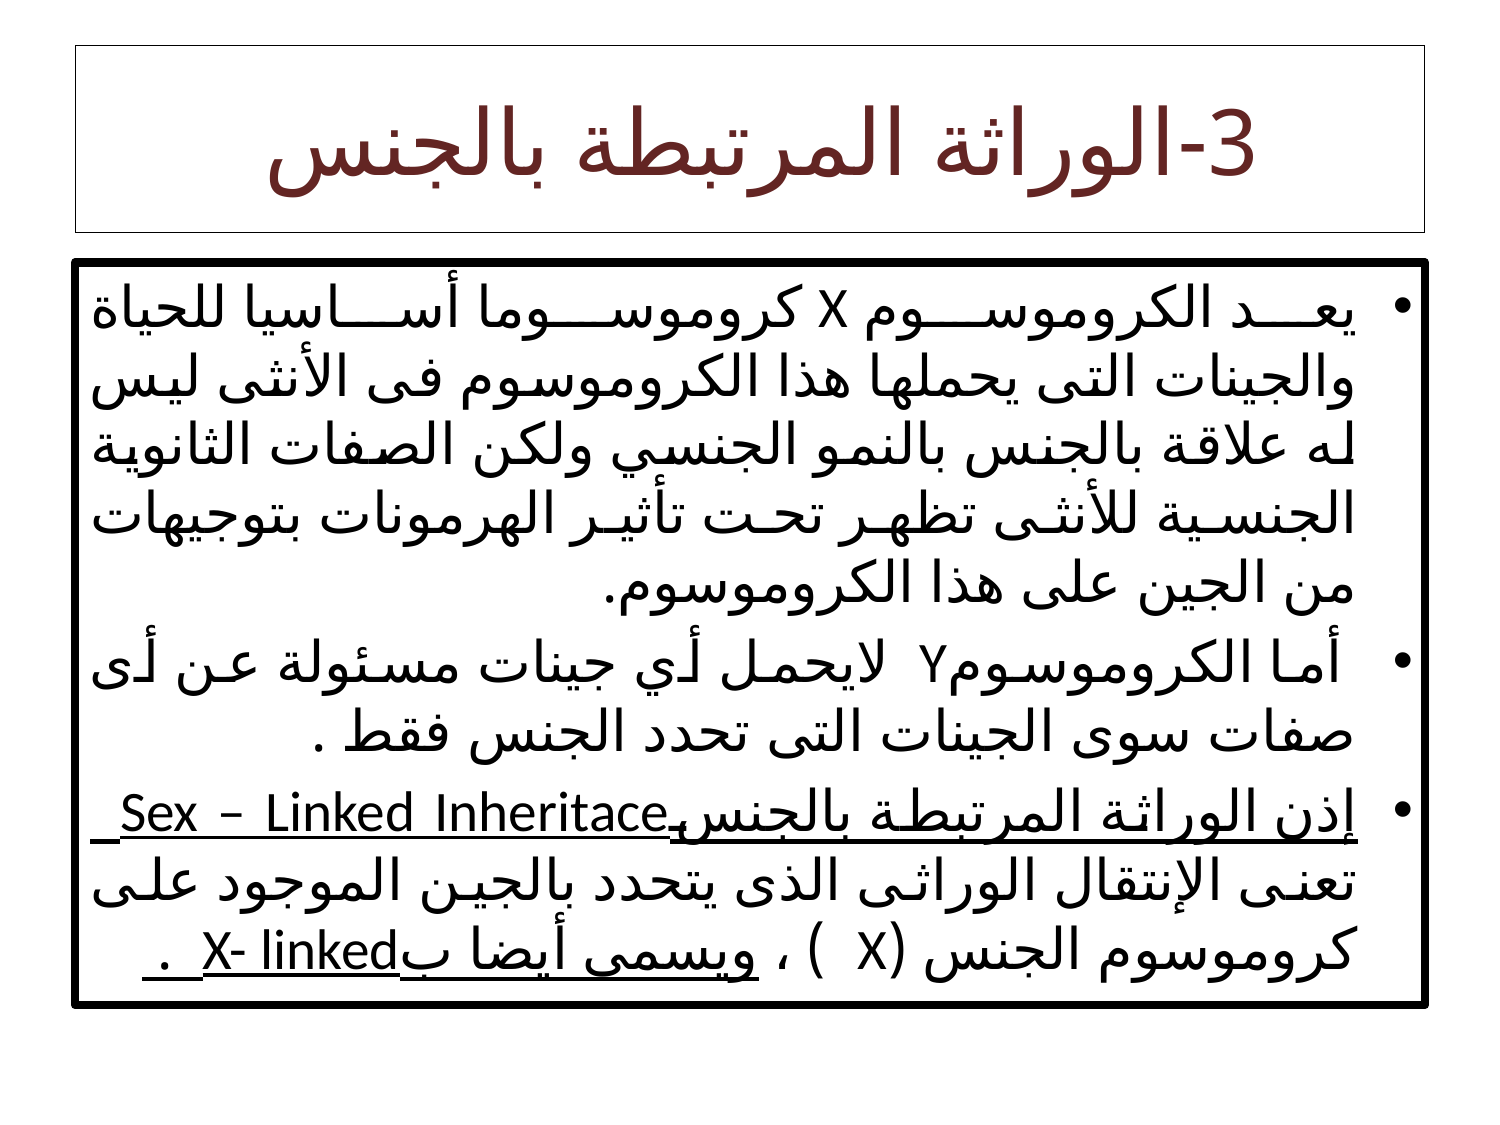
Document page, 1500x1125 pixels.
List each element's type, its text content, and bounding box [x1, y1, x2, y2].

title 3-الوراثة المرتبطة بالجنس [75, 45, 1425, 233]
list يعد الكروموسوم X كروموسوما أساسيا للحياة والجينات التى يحملها هذا الكروموسوم فى الأنثى ليس له علاقة بالجنس بالنمو الجنسي ولكن الصفات الثانوية الجنسية للأنثى تظهر تحت تأثير الهرمونات بتوجيهات من الجين على هذا الكروموسوم. أما الكروموسومY لايحمل أي جينات مسئولة عن أى صفات سوى الجينات التى تحدد الجنس فقط . إذن الوراثة المرتبطة بالجنسSex – Linked Inheritace تعنى الإنتقال الوراثى الذى يتحدد بالجين الموجود على كروموسوم الجنس (X ) ، ويسمى أيضا بX- linked . [75, 262, 1425, 1005]
